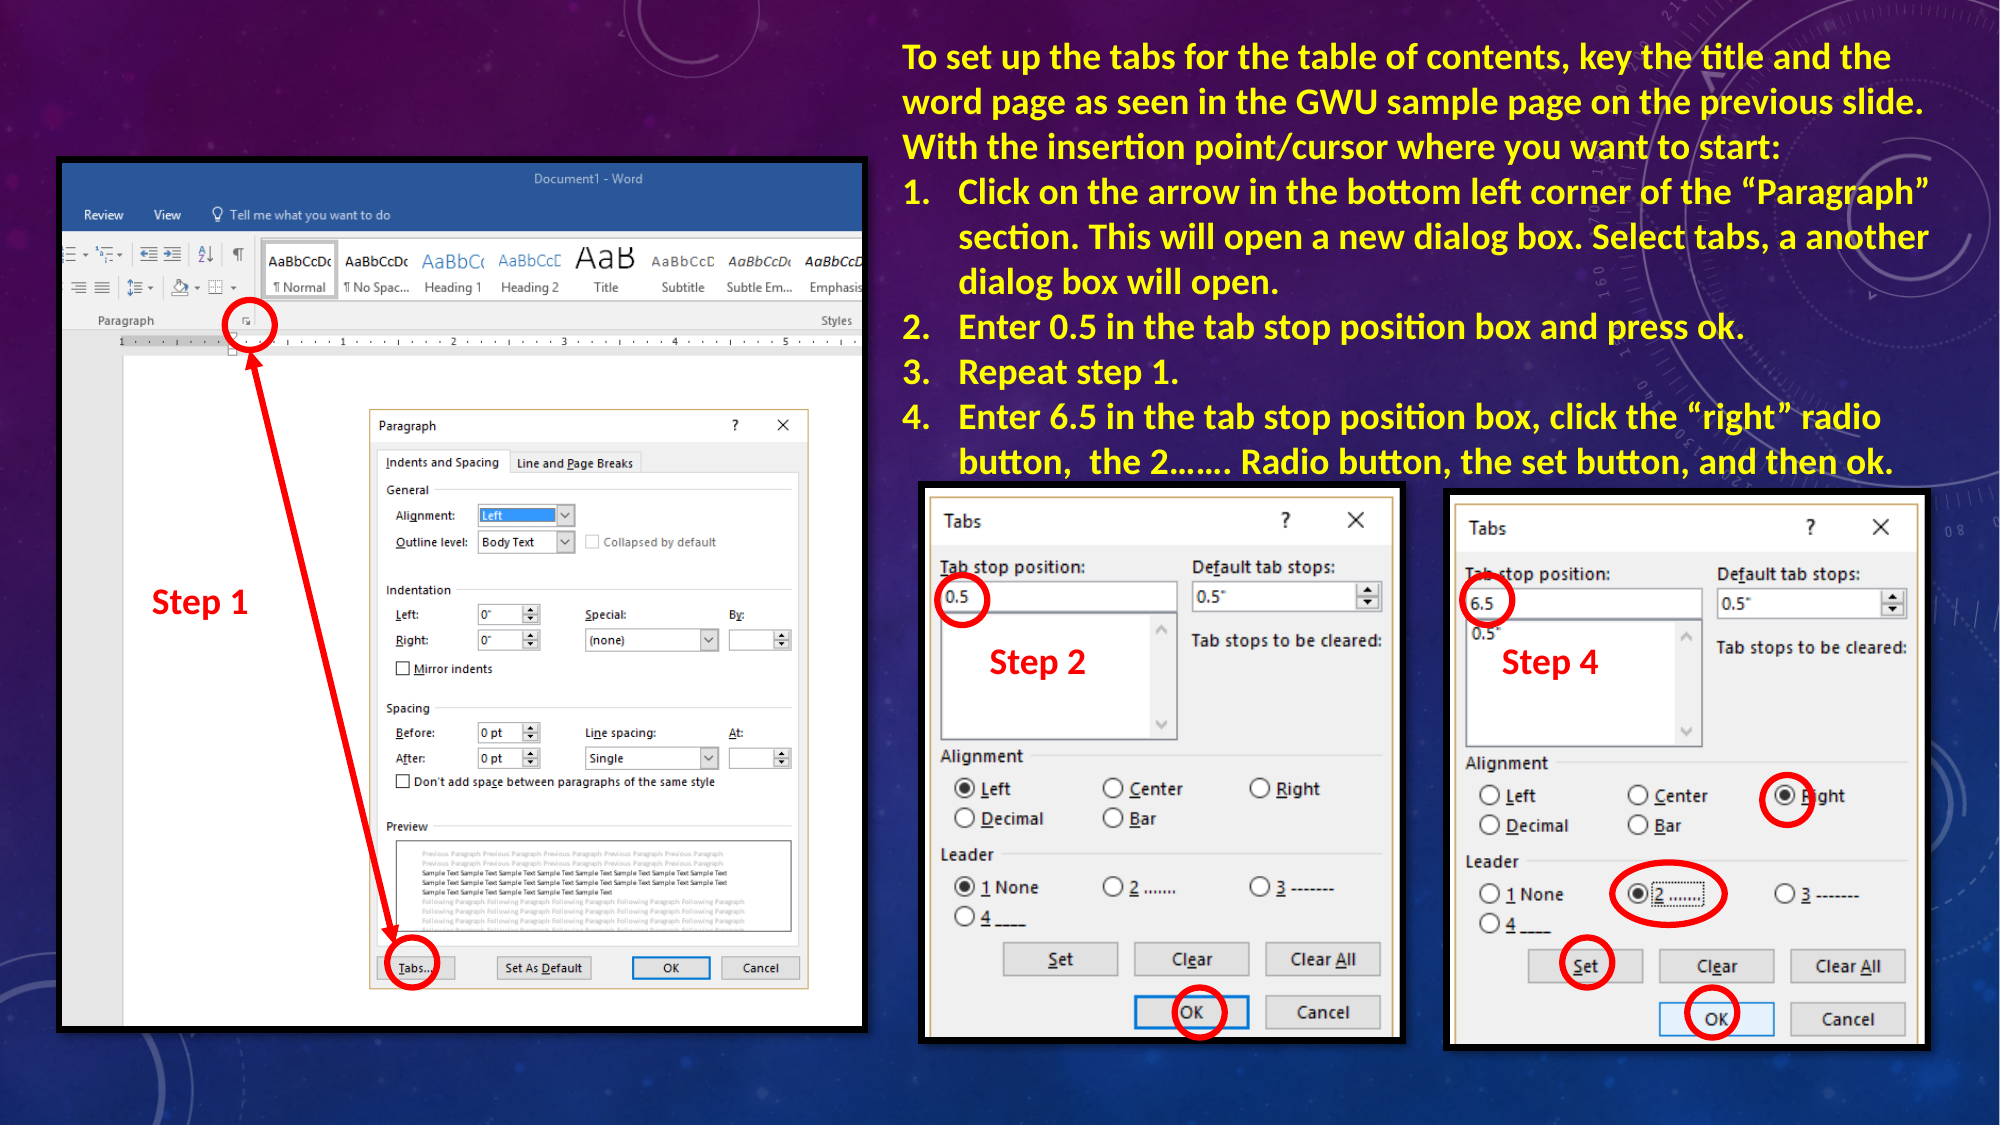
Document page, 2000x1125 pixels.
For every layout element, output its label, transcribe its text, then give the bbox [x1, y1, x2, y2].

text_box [249, 349, 395, 945]
text_box To set up the tabs for the table of contents, key the title and the word page as seen in the GWU sample page on the previous slide. With the insertion point/cursor where you want to start: Click on the arrow in the bottom left corner of the “Paragraph” section. This will open a new dialog box. Select tabs, a another dialog box will open. Enter 0.5 in the tab stop position box and press ok. Repeat step 1. Enter 6.5 in the tab stop position box, click the “right” radio button, the 2……. Radio button, the set button, and then ok. [887, 24, 1975, 490]
picture [0, 0, 2000, 1125]
